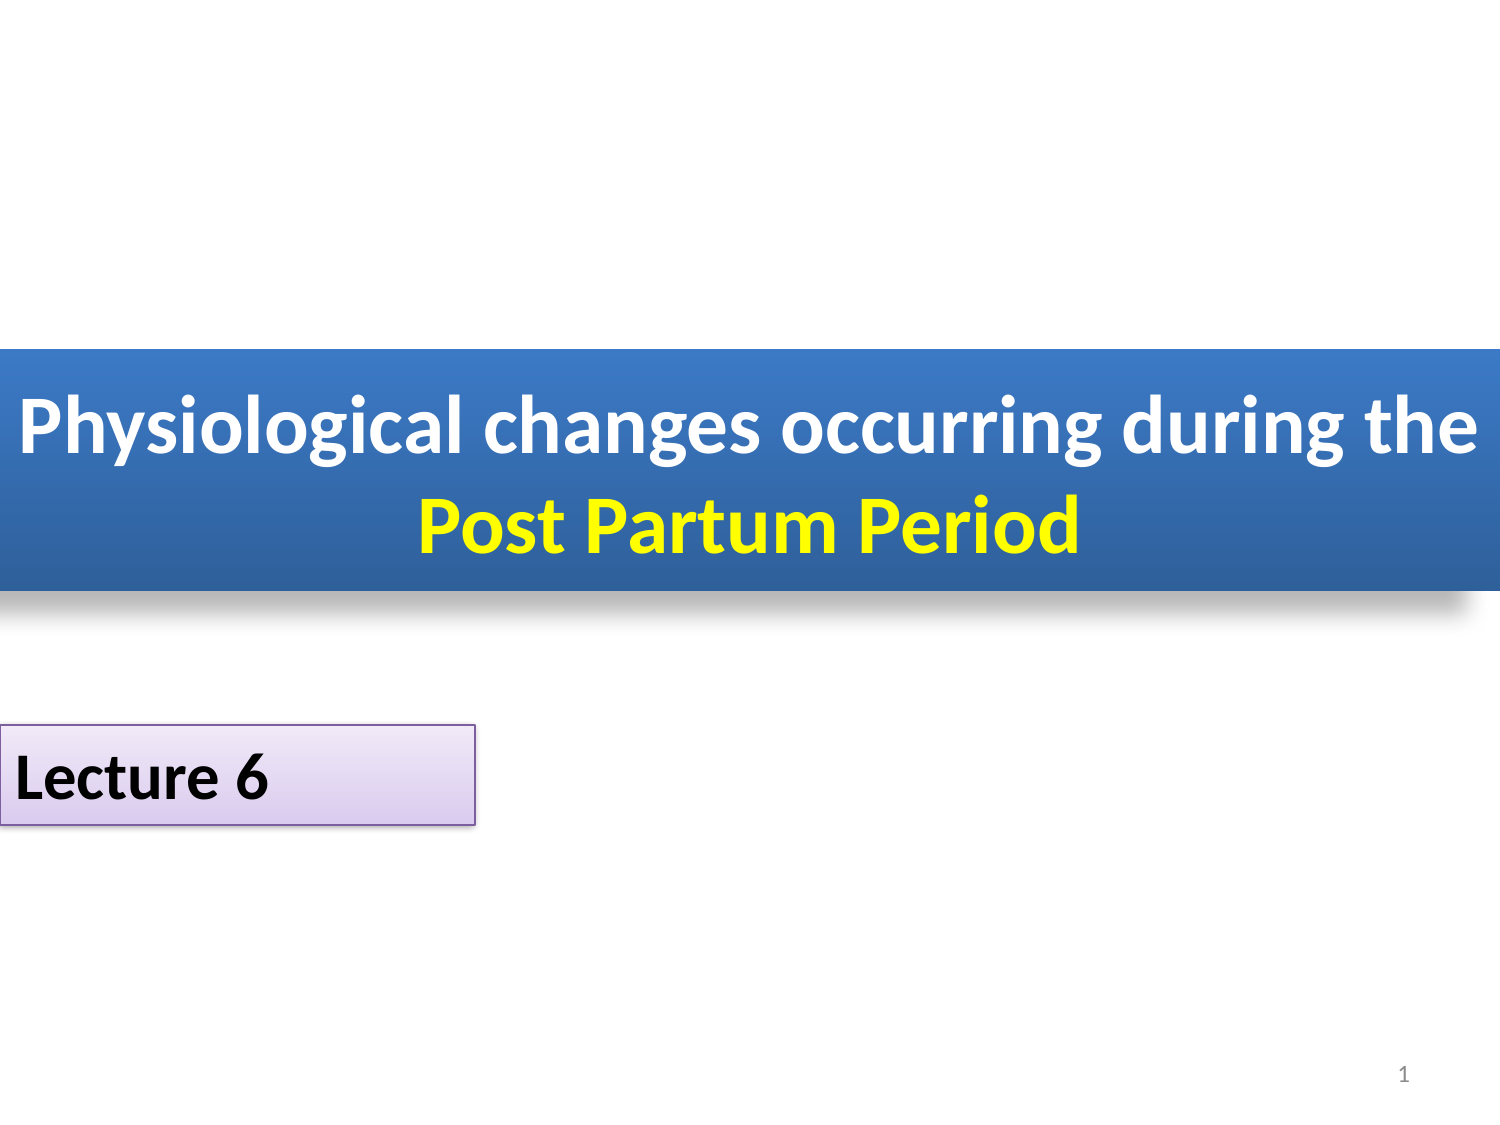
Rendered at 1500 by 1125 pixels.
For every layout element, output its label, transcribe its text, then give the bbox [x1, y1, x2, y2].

slide_number 1 [1074, 1042, 1425, 1103]
subtitle Lecture 6 [0, 724, 476, 826]
title Physiological changes occurring during the Post Partum Period [0, 349, 1500, 591]
